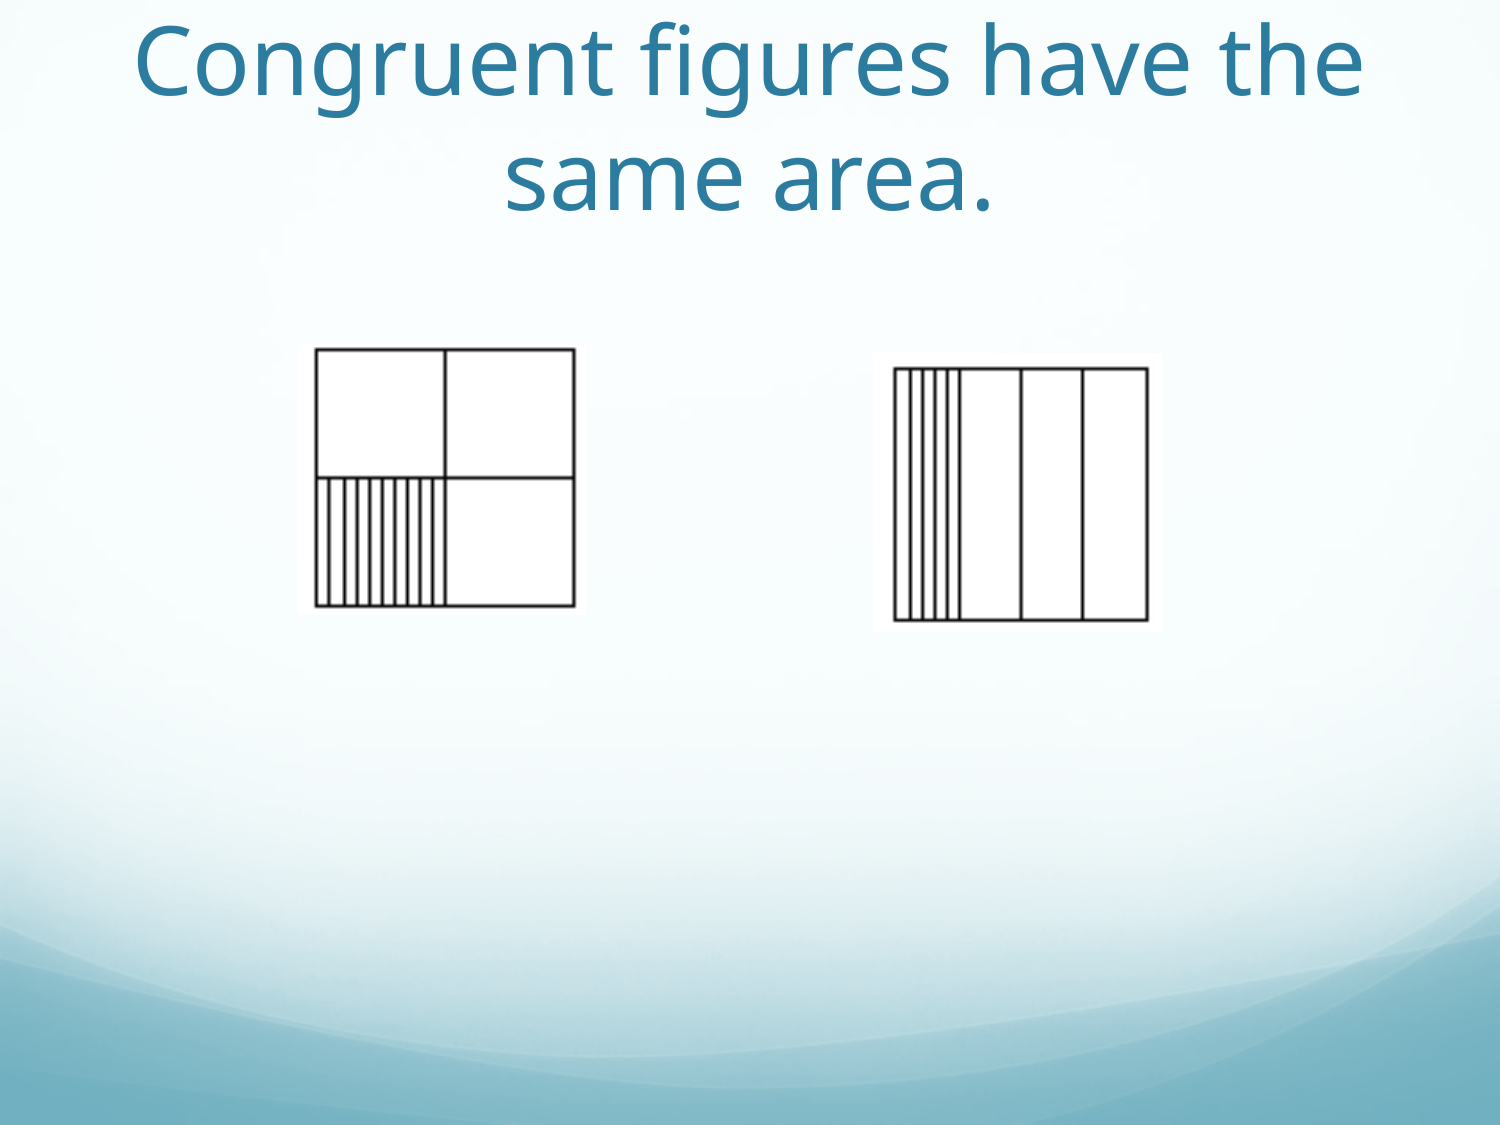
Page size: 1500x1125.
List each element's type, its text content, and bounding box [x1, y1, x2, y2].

picture [873, 352, 1163, 633]
title Congruent figures have the same area. [90, 17, 1410, 237]
picture [297, 342, 587, 616]
